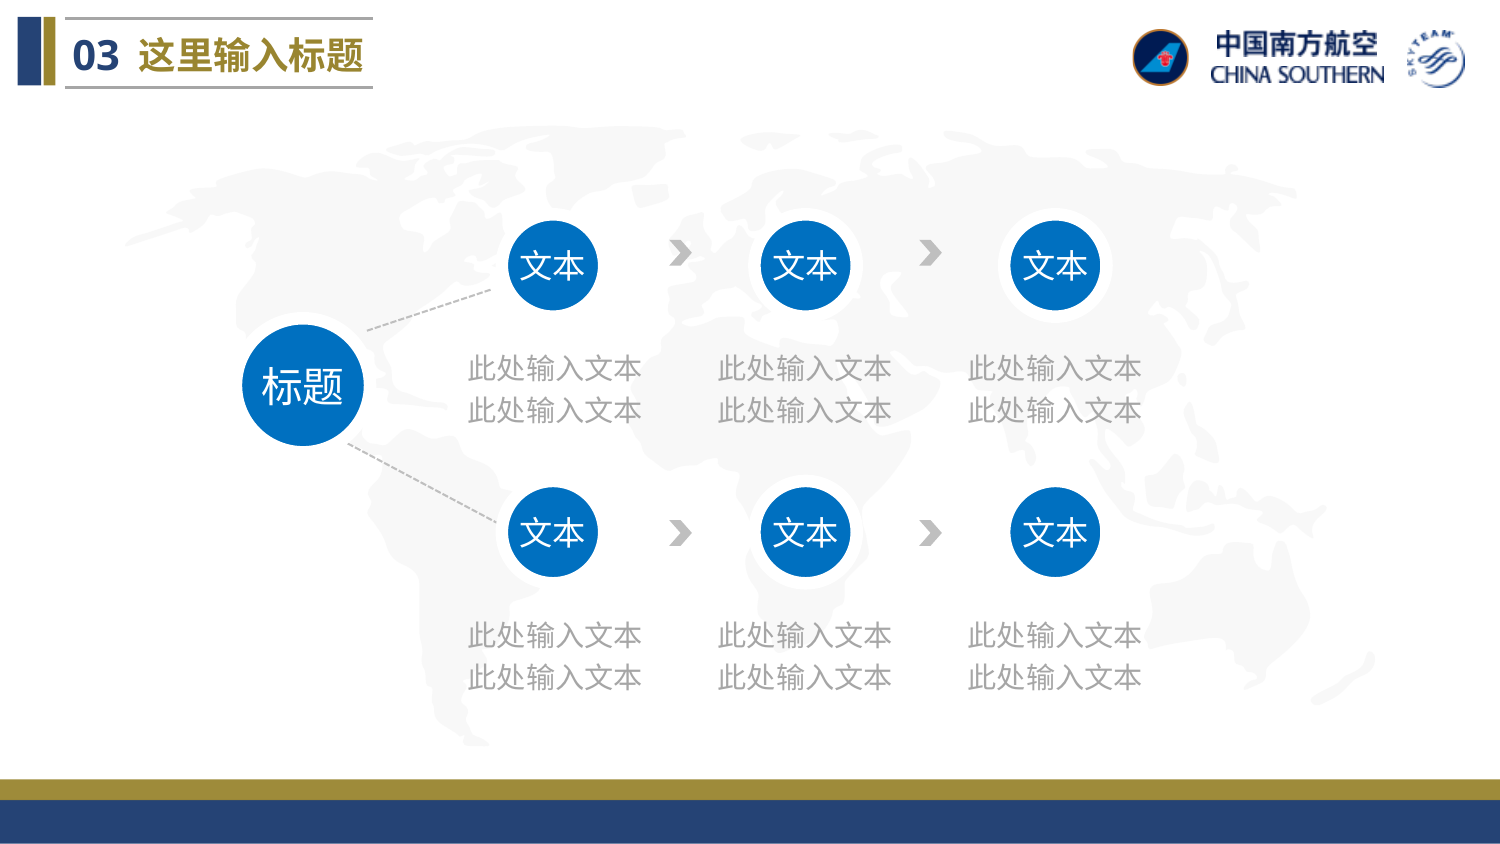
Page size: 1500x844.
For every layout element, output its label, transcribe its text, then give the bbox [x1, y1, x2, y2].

text_box 此处输入文本 此处输入文本 [949, 336, 1162, 435]
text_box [366, 289, 492, 331]
picture [1211, 66, 1384, 83]
picture [1132, 29, 1189, 86]
text_box 文本 [754, 214, 857, 317]
text_box 文本 [501, 480, 605, 584]
picture [1217, 30, 1377, 57]
text_box 此处输入文本 此处输入文本 [699, 336, 912, 435]
text_box 此处输入文本 此处输入文本 [699, 602, 912, 702]
text_box [919, 239, 942, 266]
text_box 此处输入文本 此处输入文本 [949, 602, 1162, 702]
text_box 标题 [235, 318, 371, 453]
text_box 文本 [1004, 214, 1107, 317]
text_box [340, 439, 498, 524]
text_box 文本 [1004, 480, 1107, 584]
text_box 文本 [754, 480, 857, 584]
text_box 此处输入文本 此处输入文本 [449, 336, 662, 435]
text_box [669, 520, 692, 546]
text_box [669, 239, 692, 266]
text_box 此处输入文本 此处输入文本 [449, 602, 662, 702]
picture [1407, 30, 1465, 88]
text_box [57, 21, 413, 88]
text_box 文本 [501, 214, 605, 317]
text_box [919, 520, 942, 546]
